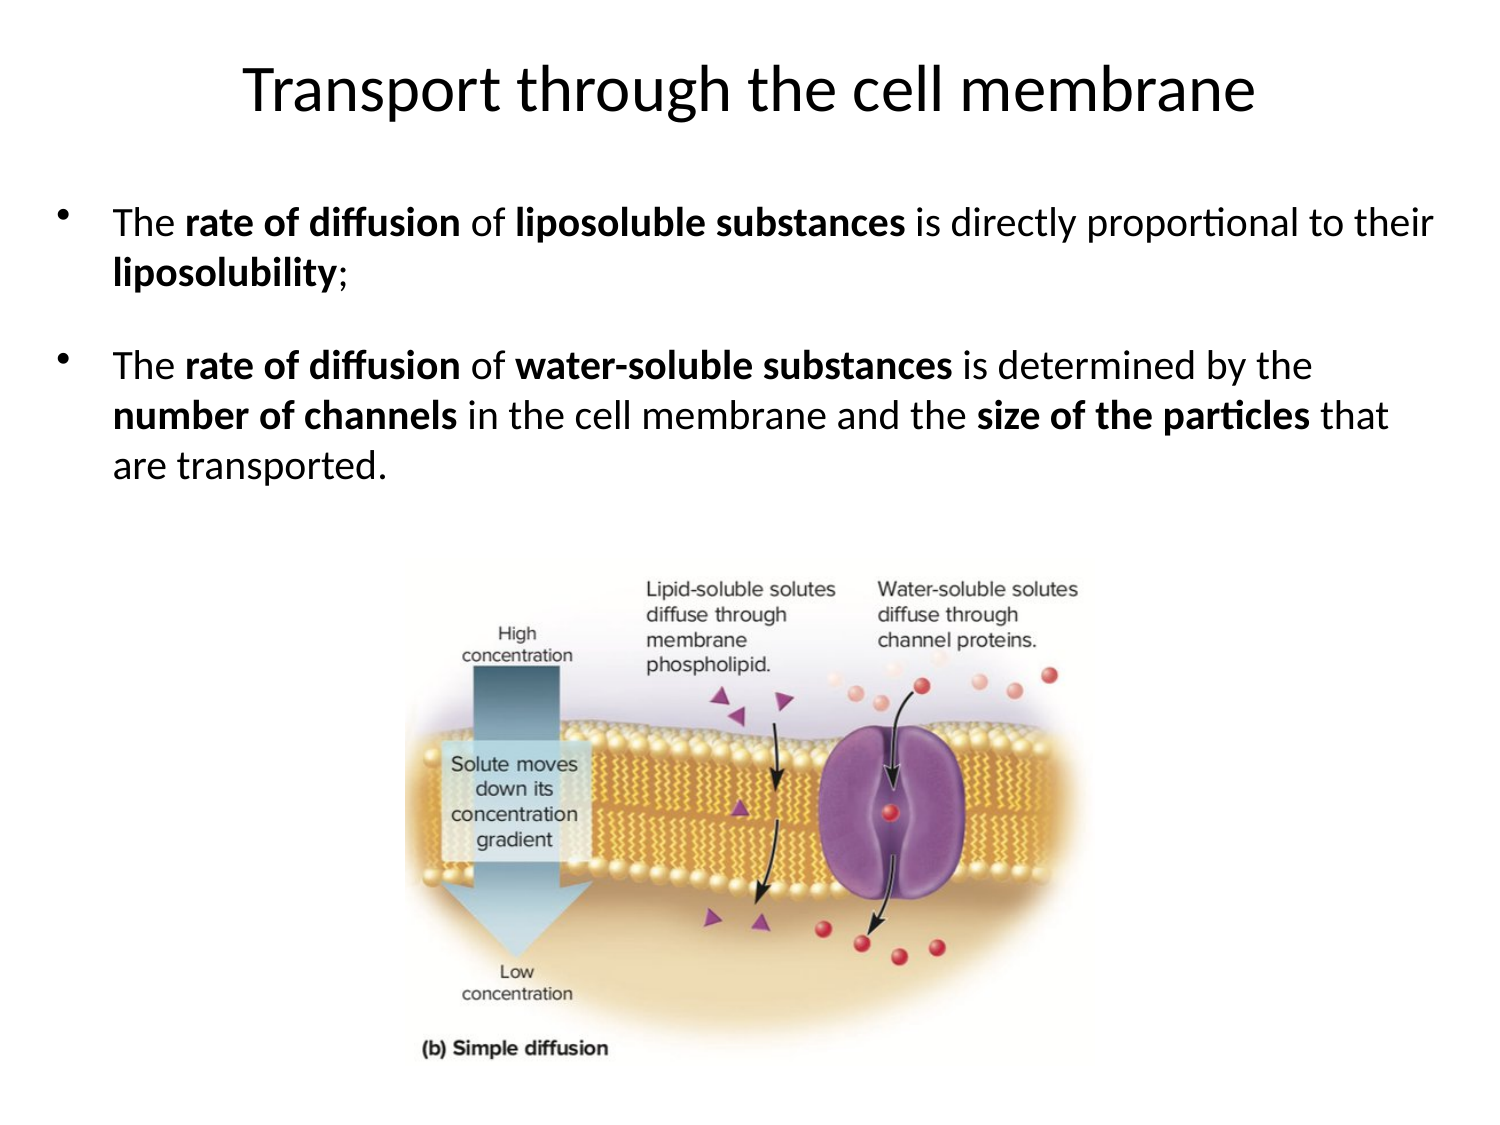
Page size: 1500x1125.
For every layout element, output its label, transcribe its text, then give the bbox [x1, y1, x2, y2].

title Transport through the cell membrane [74, 44, 1426, 126]
picture [405, 557, 1095, 1067]
list The rate of diffusion of liposoluble substances is directly proportional to their liposolubility; The rate of diffusion of water-soluble substances is determined by the number of channels in the cell membrane and the size of the particles that are transported. [41, 148, 1459, 1071]
